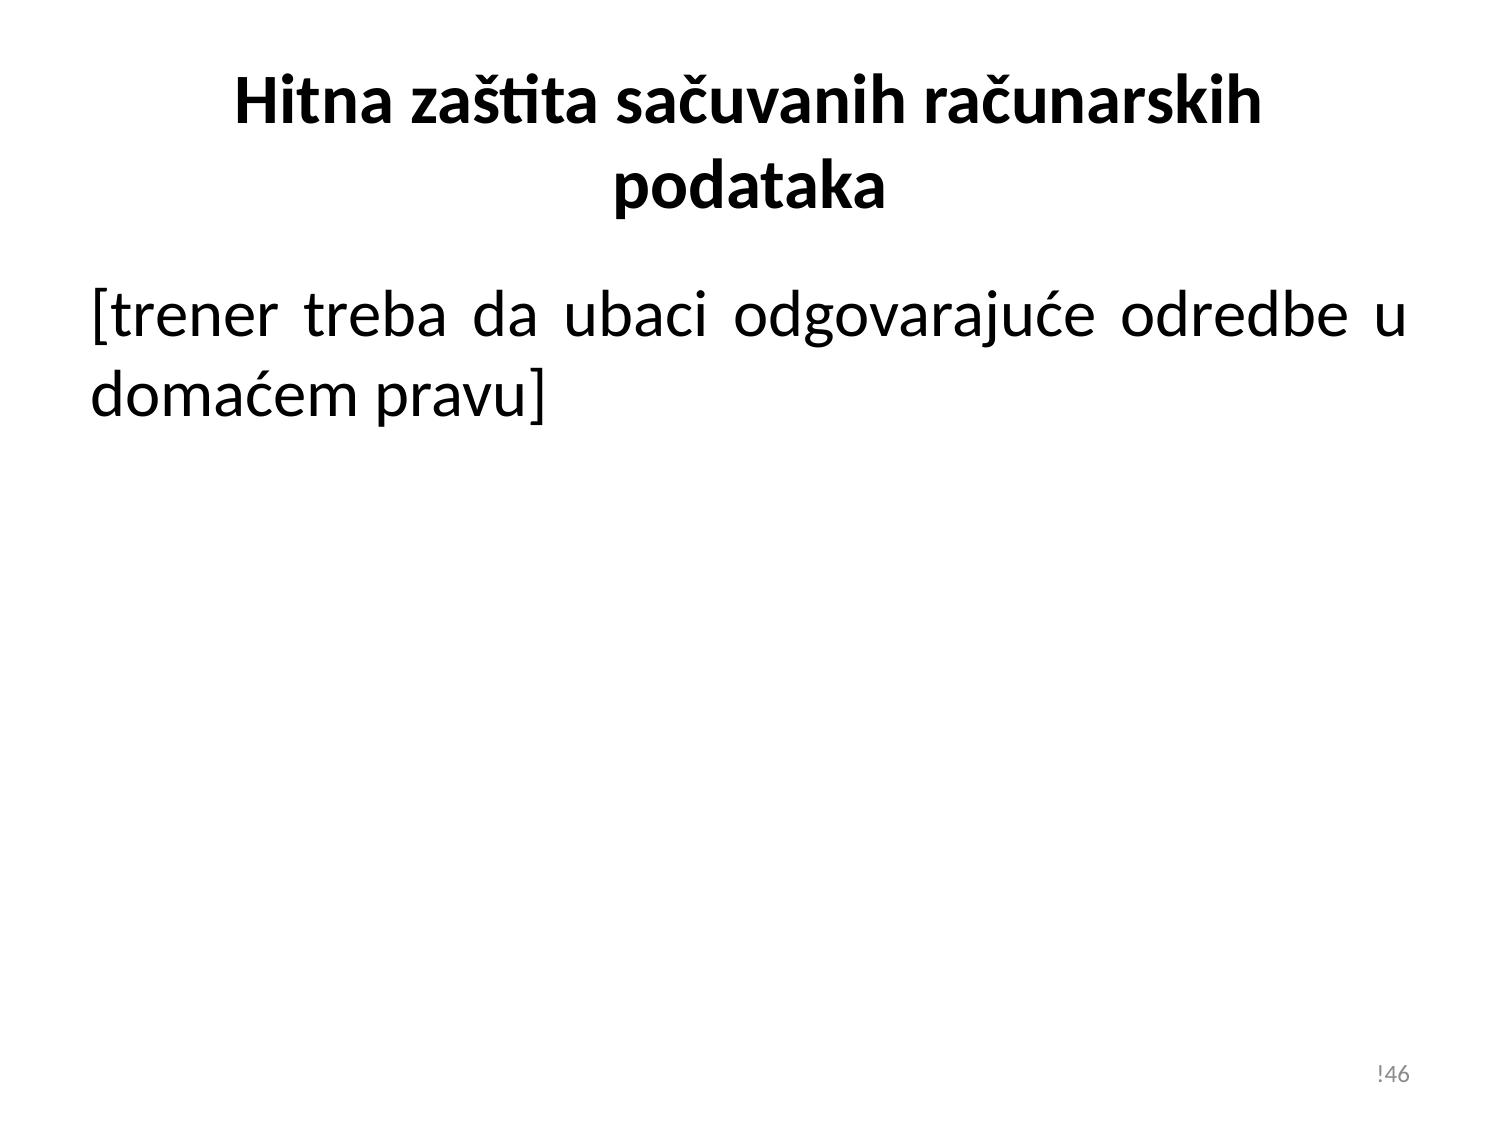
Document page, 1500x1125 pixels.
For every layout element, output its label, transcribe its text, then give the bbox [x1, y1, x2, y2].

title Hitna zaštita sačuvanih računarskih podataka [75, 45, 1425, 233]
slide_number !46 [1074, 1042, 1425, 1103]
list [trener treba da ubaci odgovarajuće odredbe u domaćem pravu] [75, 262, 1425, 1005]
